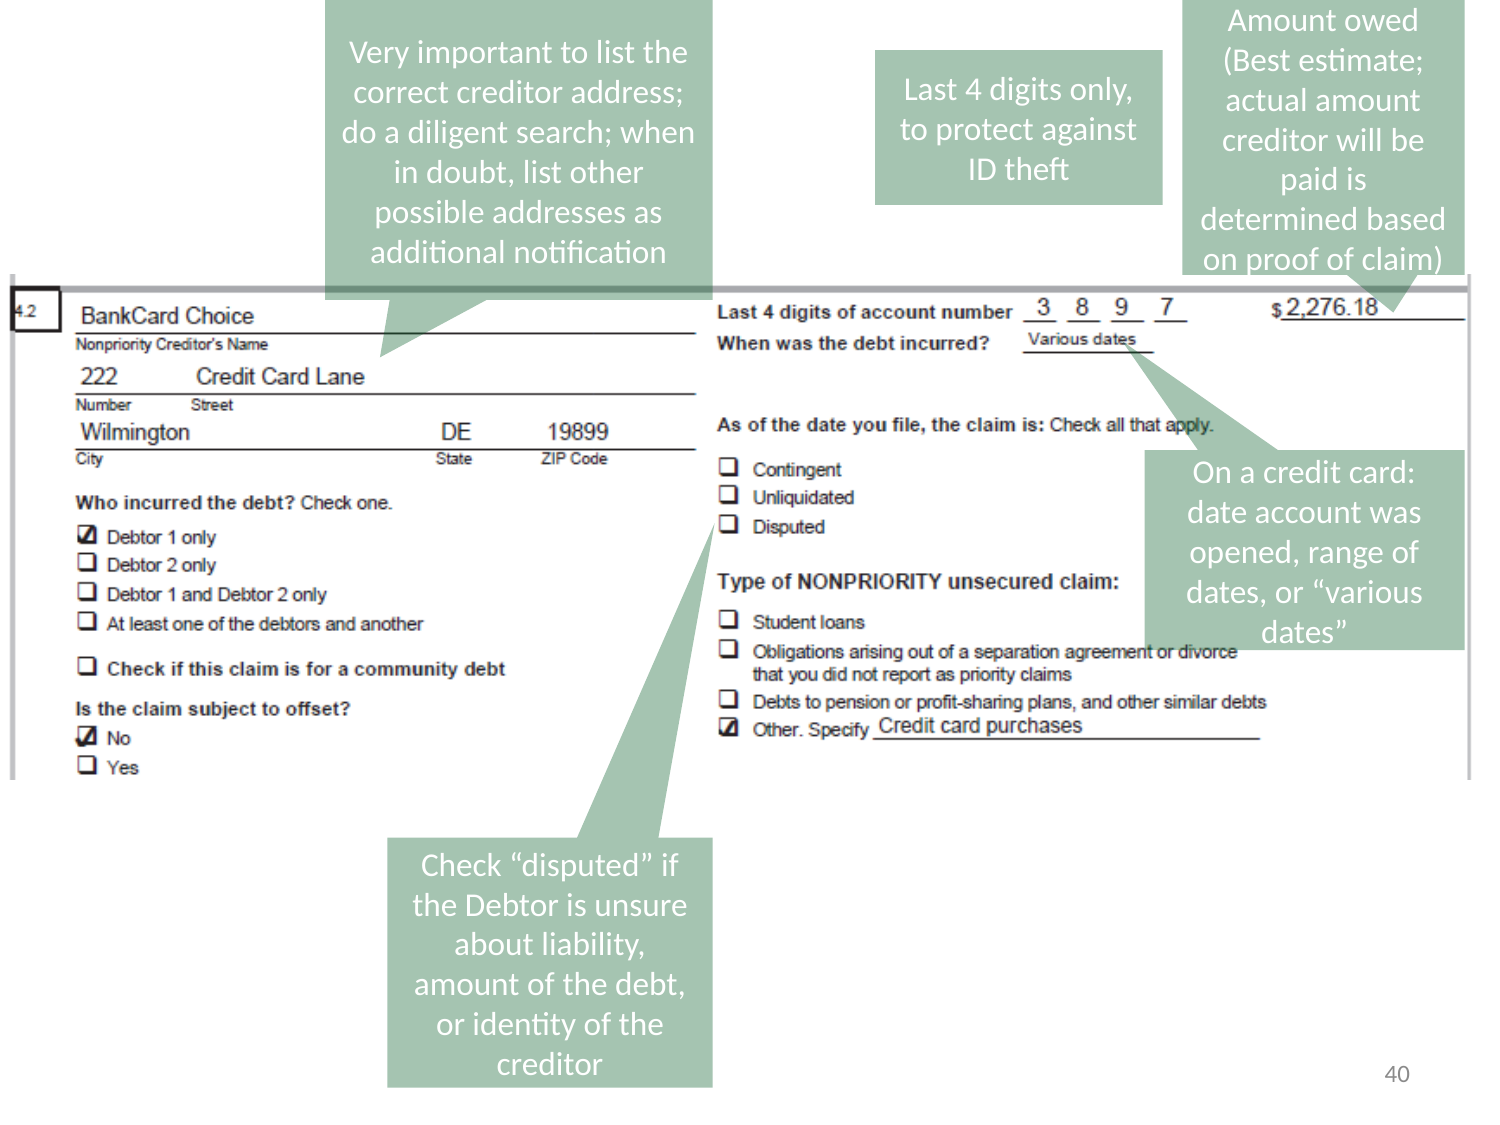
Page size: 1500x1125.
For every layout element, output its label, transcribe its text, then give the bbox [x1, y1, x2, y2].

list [0, 274, 1473, 780]
title Last 4 digits only, to protect against ID theft [873, 48, 1165, 207]
text_box Amount owed (Best estimate; actual amount creditor will be paid is determined based on proof of claim) [1180, 0, 1467, 273]
slide_number 40 [1074, 1042, 1425, 1103]
text_box Very important to list the correct creditor address; do a diligent search; when in doubt, list other possible addresses as additional notification [323, 0, 715, 273]
text_box Check “disputed” if the Debtor is unsure about liability, amount of the debt, or identity of the creditor [385, 789, 715, 1090]
